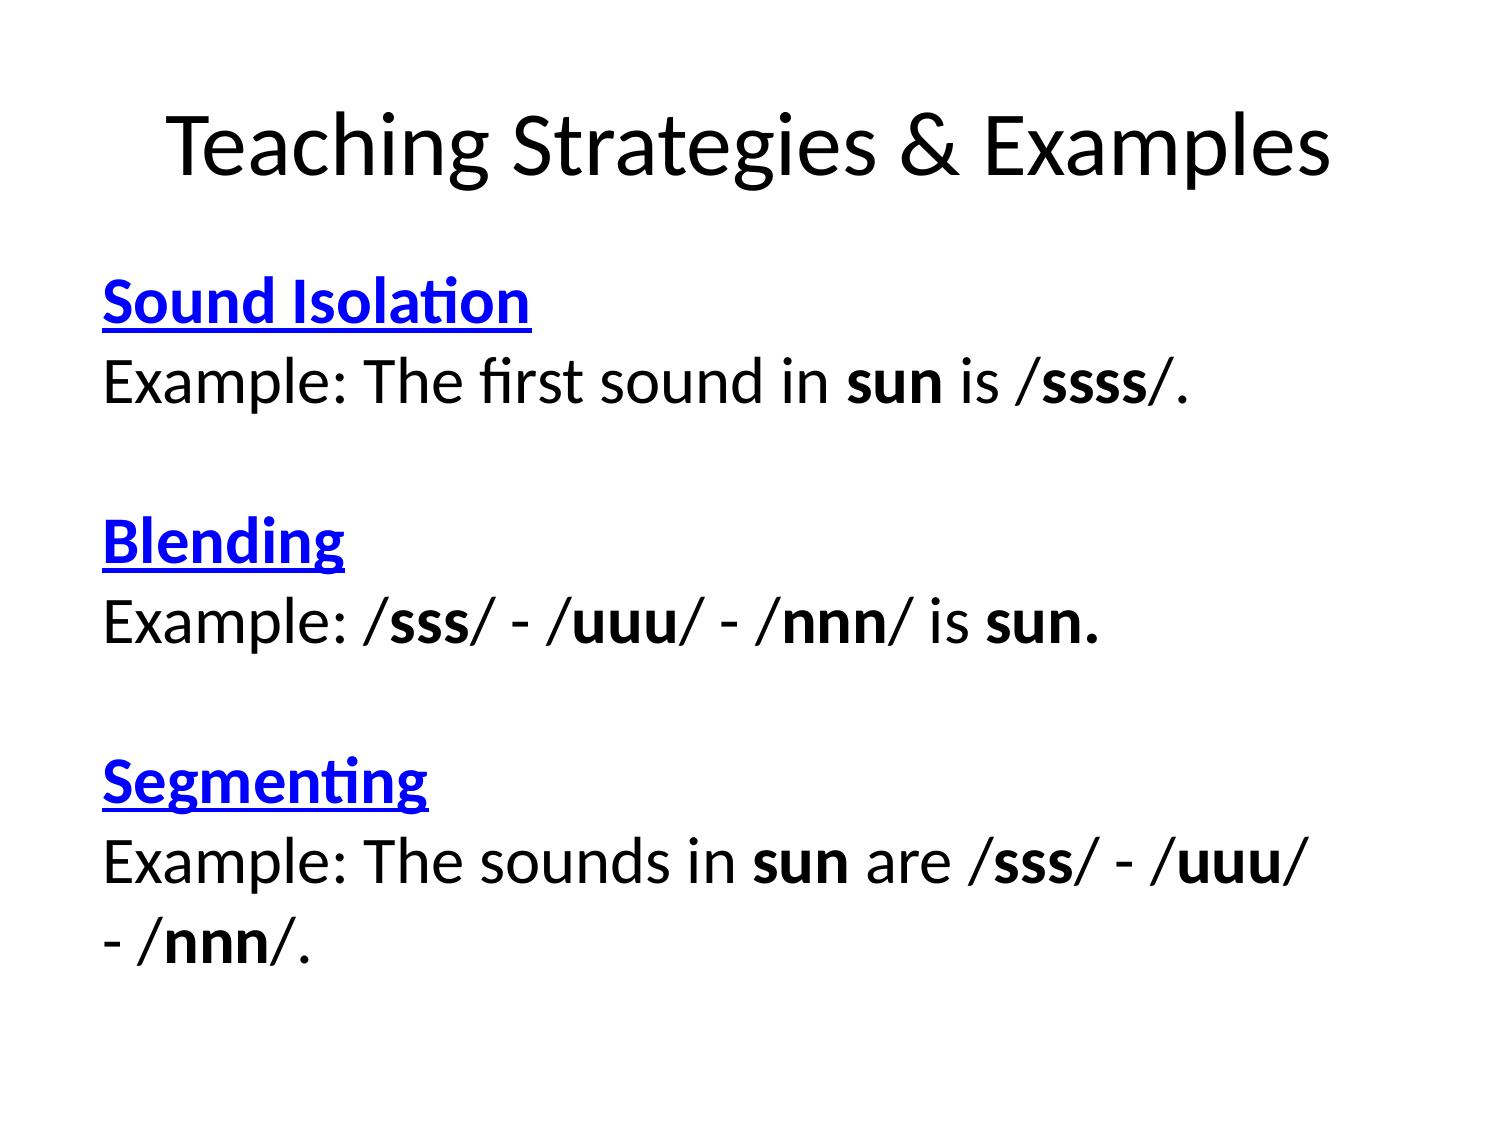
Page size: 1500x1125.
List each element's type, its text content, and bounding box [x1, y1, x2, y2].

title Teaching Strategies & Examples [75, 45, 1425, 233]
text_box Sound Isolation Example: The first sound in sun is /ssss/. Blending Example: /sss/ - /uuu/ - /nnn/ is sun. Segmenting Example: The sounds in sun are /sss/ - /uuu/ - /nnn/. [87, 249, 1425, 985]
